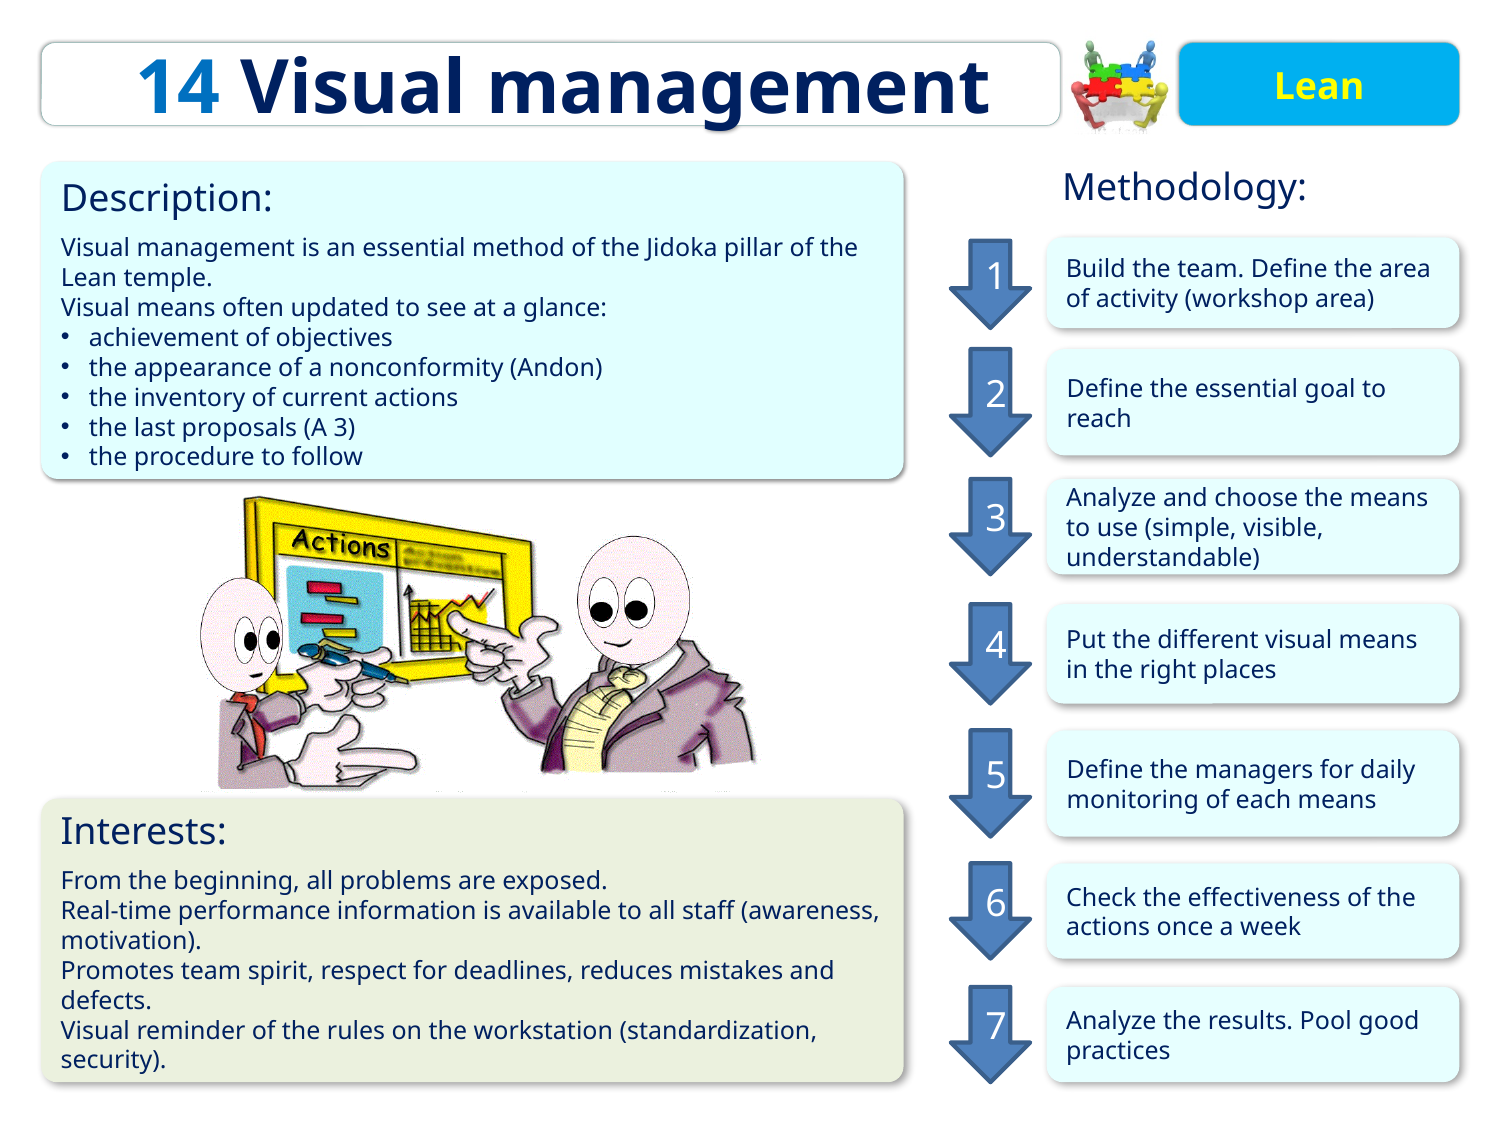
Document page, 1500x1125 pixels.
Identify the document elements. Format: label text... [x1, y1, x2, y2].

text_box 5 [948, 728, 1033, 839]
text_box Interests: From the beginning, all problems are exposed. Real-time performance information is available to all staff (awareness, motivation). Promotes team spirit, respect for deadlines, reduces mistakes and defects. Visual reminder of the rules on the workstation (standardization, security). [39, 796, 906, 1085]
text_box 4 [948, 602, 1033, 706]
picture [141, 491, 811, 794]
picture [1063, 30, 1175, 143]
text_box 6 [948, 861, 1033, 961]
text_box Description: Visual management is an essential method of the Jidoka pillar of the Lean temple. Visual means often updated to see at a glance: achievement of objectives the appearance of a nonconformity (Andon) the inventory of current actions the last proposals (A 3) the procedure to follow [39, 159, 906, 482]
text_box 3 [948, 476, 1033, 577]
text_box 1 [948, 238, 1033, 331]
text_box Define the essential goal to reach [1044, 346, 1462, 458]
text_box Analyze and choose the means to use (simple, visible, understandable) [1044, 476, 1462, 577]
text_box 2 [948, 346, 1033, 458]
text_box Put the different visual means in the right places [1044, 602, 1462, 706]
text_box Methodology: [1044, 153, 1460, 217]
text_box Define the managers for daily monitoring of each means [1044, 728, 1462, 839]
text_box Check the effectiveness of the actions once a week [1044, 861, 1462, 961]
text_box Lean [1181, 40, 1462, 128]
text_box 14 Visual management [39, 40, 1058, 128]
text_box 7 [948, 984, 1033, 1085]
text_box Build the team. Define the area of activity (workshop area) [1044, 235, 1462, 331]
text_box Analyze the results. Pool good practices [1044, 984, 1462, 1085]
